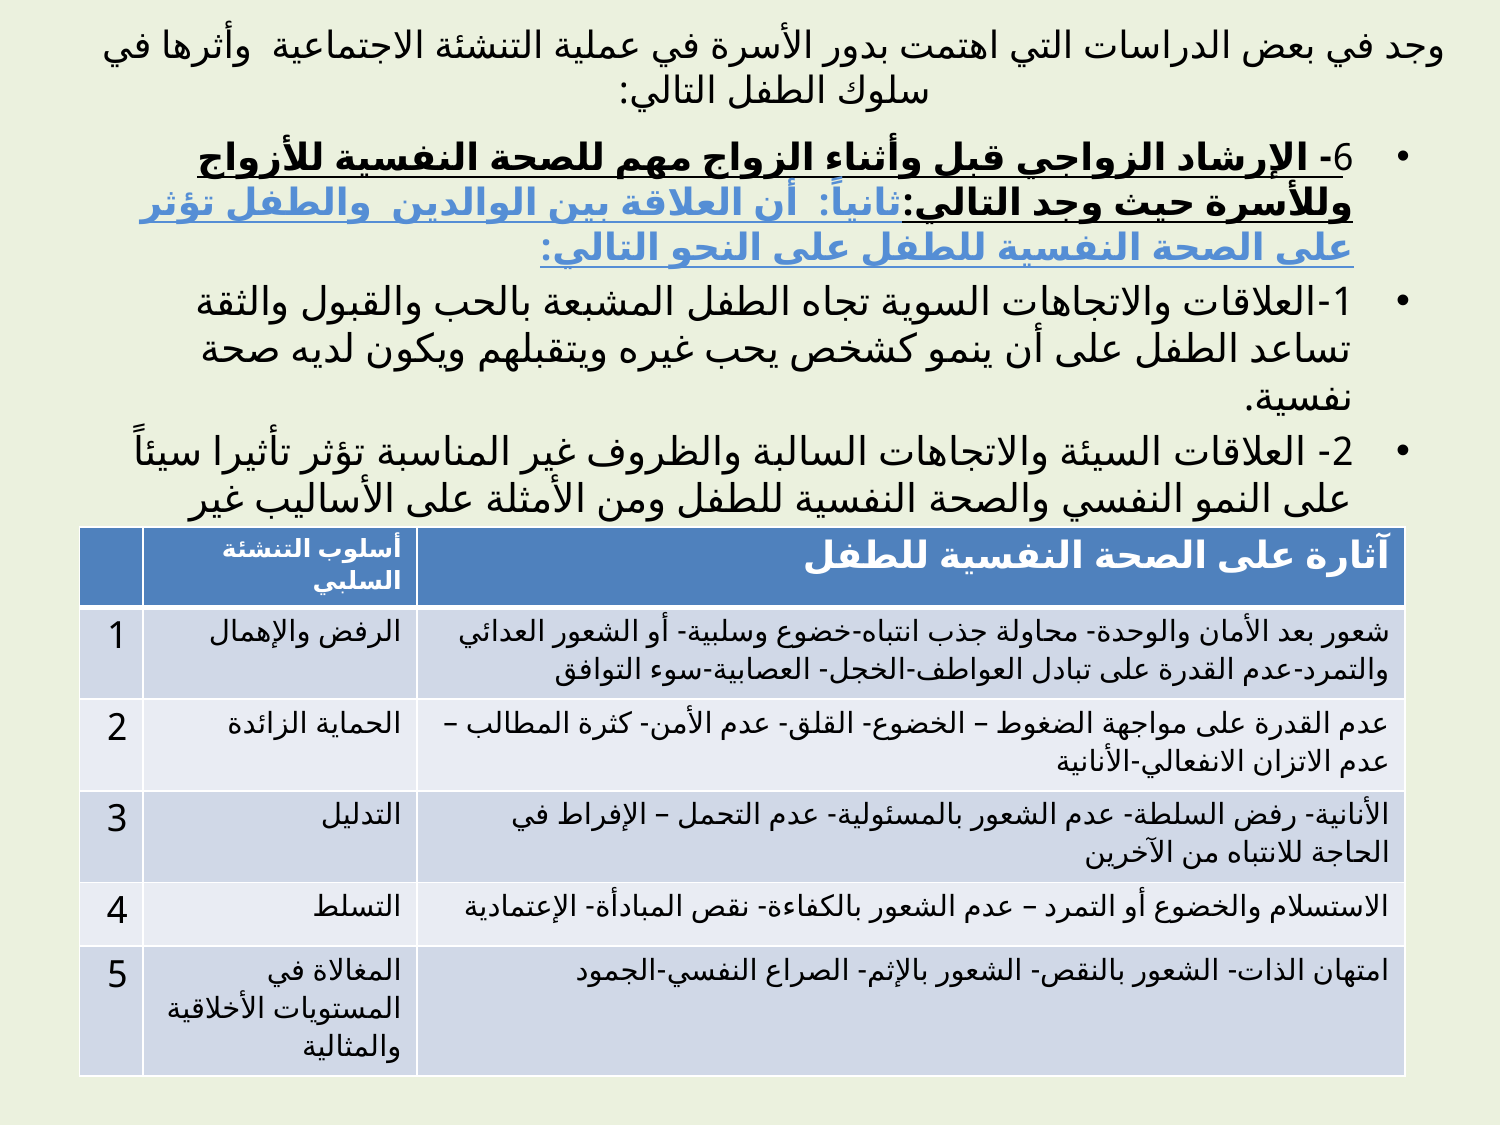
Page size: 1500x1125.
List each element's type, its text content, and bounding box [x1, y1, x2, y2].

table_cell الرفض والإهمال [144, 610, 416, 698]
table_cell الأنانية- رفض السلطة- عدم الشعور بالمسئولية- عدم التحمل – الإفراط في الحاجة للانتباه من الآخرين [418, 792, 1404, 882]
table_cell 5 [80, 947, 142, 1075]
table_header أسلوب التنشئة السلبي [144, 528, 416, 605]
table_cell 4 [80, 883, 142, 945]
title وجد في بعض الدراسات التي اهتمت بدور الأسرة في عملية التنشئة الاجتماعية وأثرها في سلوك الطفل التالي: [76, 30, 1473, 102]
table_header آثارة على الصحة النفسية للطفل [418, 528, 1404, 605]
table_header [80, 528, 142, 605]
table_cell التسلط [144, 883, 416, 945]
table_cell 3 [80, 792, 142, 882]
table_cell الحماية الزائدة [144, 700, 416, 790]
table_cell 2 [80, 700, 142, 790]
table_cell امتهان الذات- الشعور بالنقص- الشعور بالإثم- الصراع النفسي-الجمود [418, 947, 1404, 1075]
table_cell عدم القدرة على مواجهة الضغوط – الخضوع- القلق- عدم الأمن- كثرة المطالب – عدم الاتزان الانفعالي-الأنانية [418, 700, 1404, 790]
table_cell التدليل [144, 792, 416, 882]
table_cell المغالاة في المستويات الأخلاقية والمثالية [144, 947, 416, 1075]
table_cell الاستسلام والخضوع أو التمرد – عدم الشعور بالكفاءة- نقص المبادأة- الإعتمادية [418, 883, 1404, 945]
table_cell 1 [80, 610, 142, 698]
table_cell شعور بعد الأمان والوحدة- محاولة جذب انتباه-خضوع وسلبية- أو الشعور العدائي والتمرد-عدم القدرة على تبادل العواطف-الخجل- العصابية-سوء التوافق [418, 610, 1404, 698]
list 6- الإرشاد الزواجي قبل وأثناء الزواج مهم للصحة النفسية للأزواج وللأسرة حيث وجد التالي:ثانياً: أن العلاقة بين الوالدين والطفل تؤثر على الصحة النفسية للطفل على النحو التالي: 1-العلاقات والاتجاهات السوية تجاه الطفل المشبعة بالحب والقبول والثقة تساعد الطفل على أن ينمو كشخص يحب غيره ويتقبلهم ويكون لديه صحة نفسية. 2- العلاقات السيئة والاتجاهات السالبة والظروف غير المناسبة تؤثر تأثيرا سيئاً على النمو النفسي والصحة النفسية للطفل ومن الأمثلة على الأساليب غير السوية في التنشئة الاجتماعية ودورها في الصحة النفسية للطفل التالي: [75, 125, 1425, 1005]
